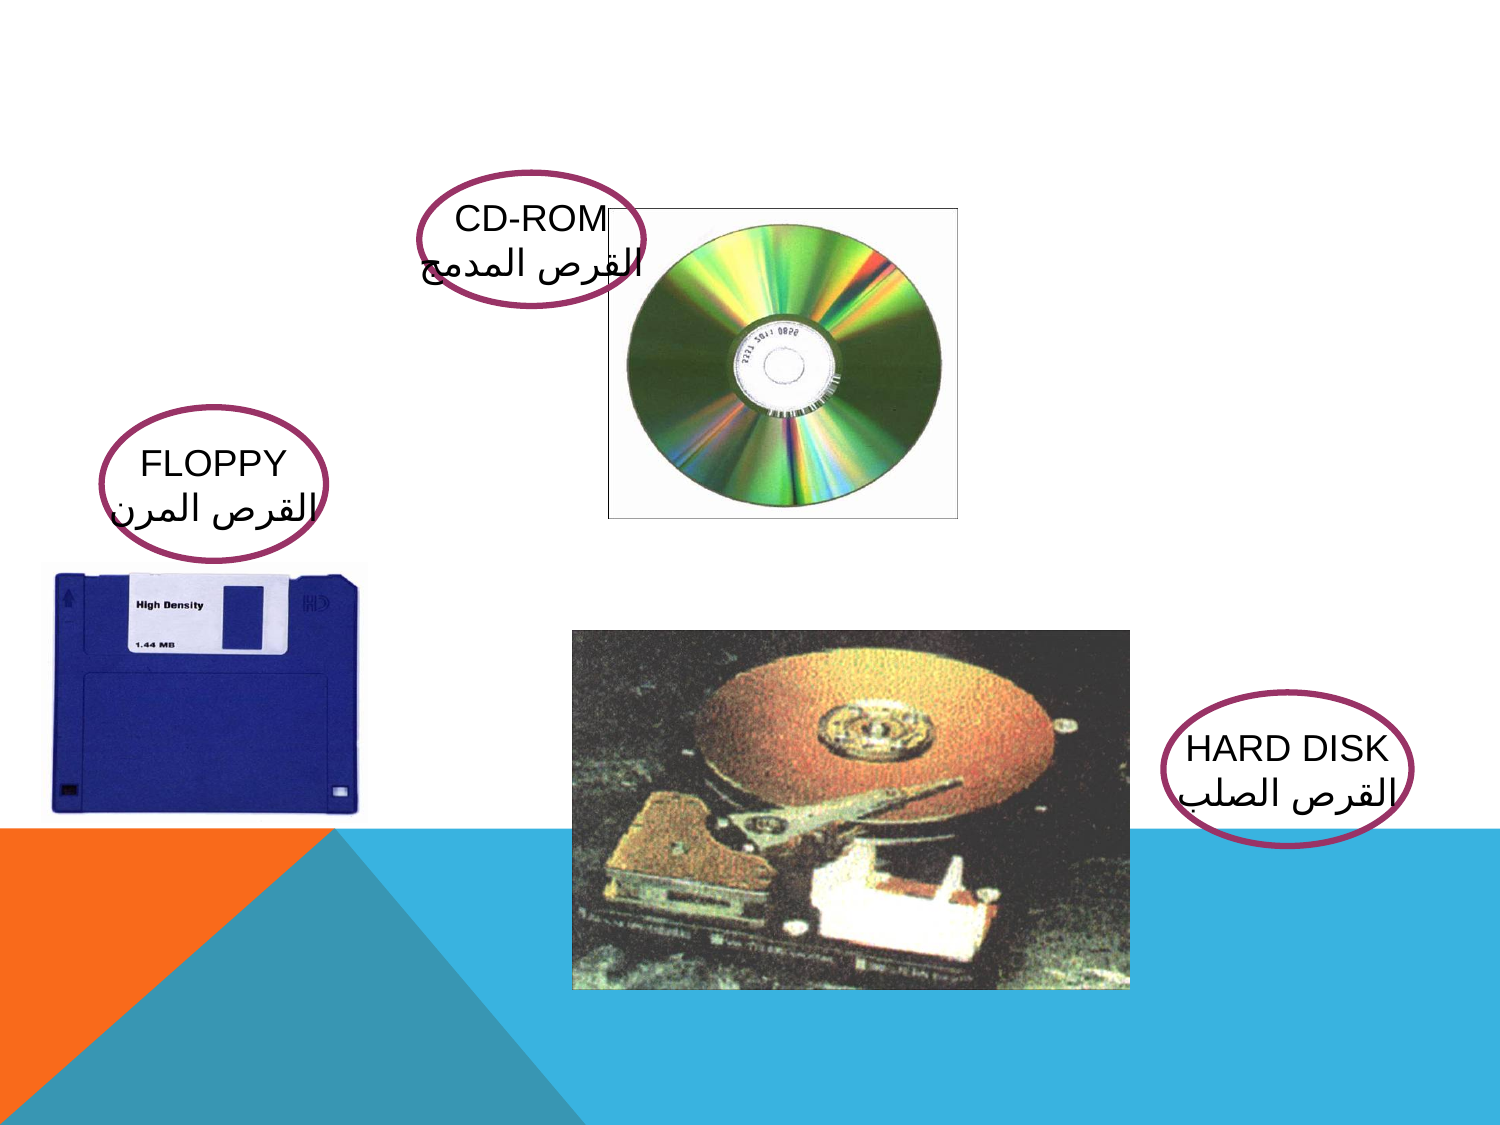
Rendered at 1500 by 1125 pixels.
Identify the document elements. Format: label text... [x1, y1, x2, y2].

text_box HARD DISK القرص الصلب [1163, 692, 1412, 847]
text_box CD-ROM القرص المدمج [419, 172, 629, 306]
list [40, 562, 368, 823]
text_box FLOPPY القرص المرن [101, 407, 327, 560]
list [572, 630, 1130, 991]
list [608, 207, 958, 519]
